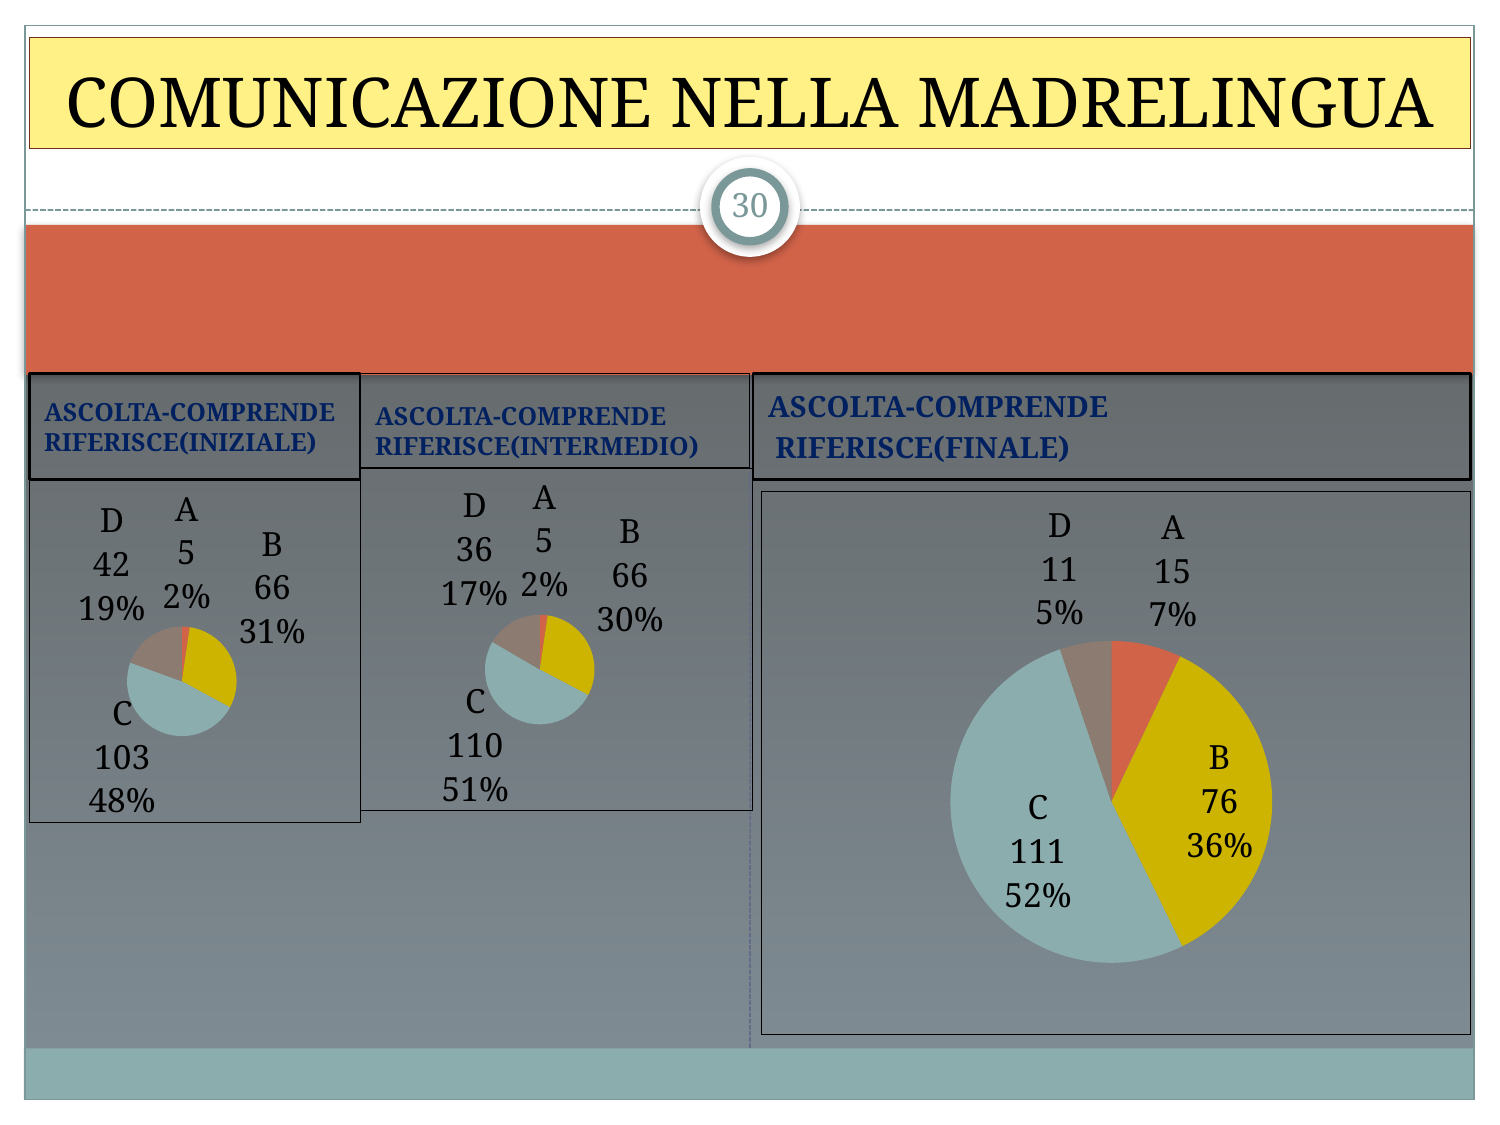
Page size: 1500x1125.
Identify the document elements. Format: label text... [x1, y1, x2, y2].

chart [29, 467, 753, 823]
text_box ASCOLTA-COMPRENDE RIFERISCE(INTERMEDIO) [360, 373, 750, 466]
title COMUNICAZIONE NELLA MADRELINGUA [29, 37, 1471, 149]
list ASCOLTA-COMPRENDE RIFERISCE(FINALE) [752, 372, 1472, 481]
list ASCOLTA-COMPRENDE RIFERISCE(INIZIALE) [28, 372, 361, 478]
chart [761, 491, 1471, 1036]
slide_number 30 [712, 171, 788, 244]
